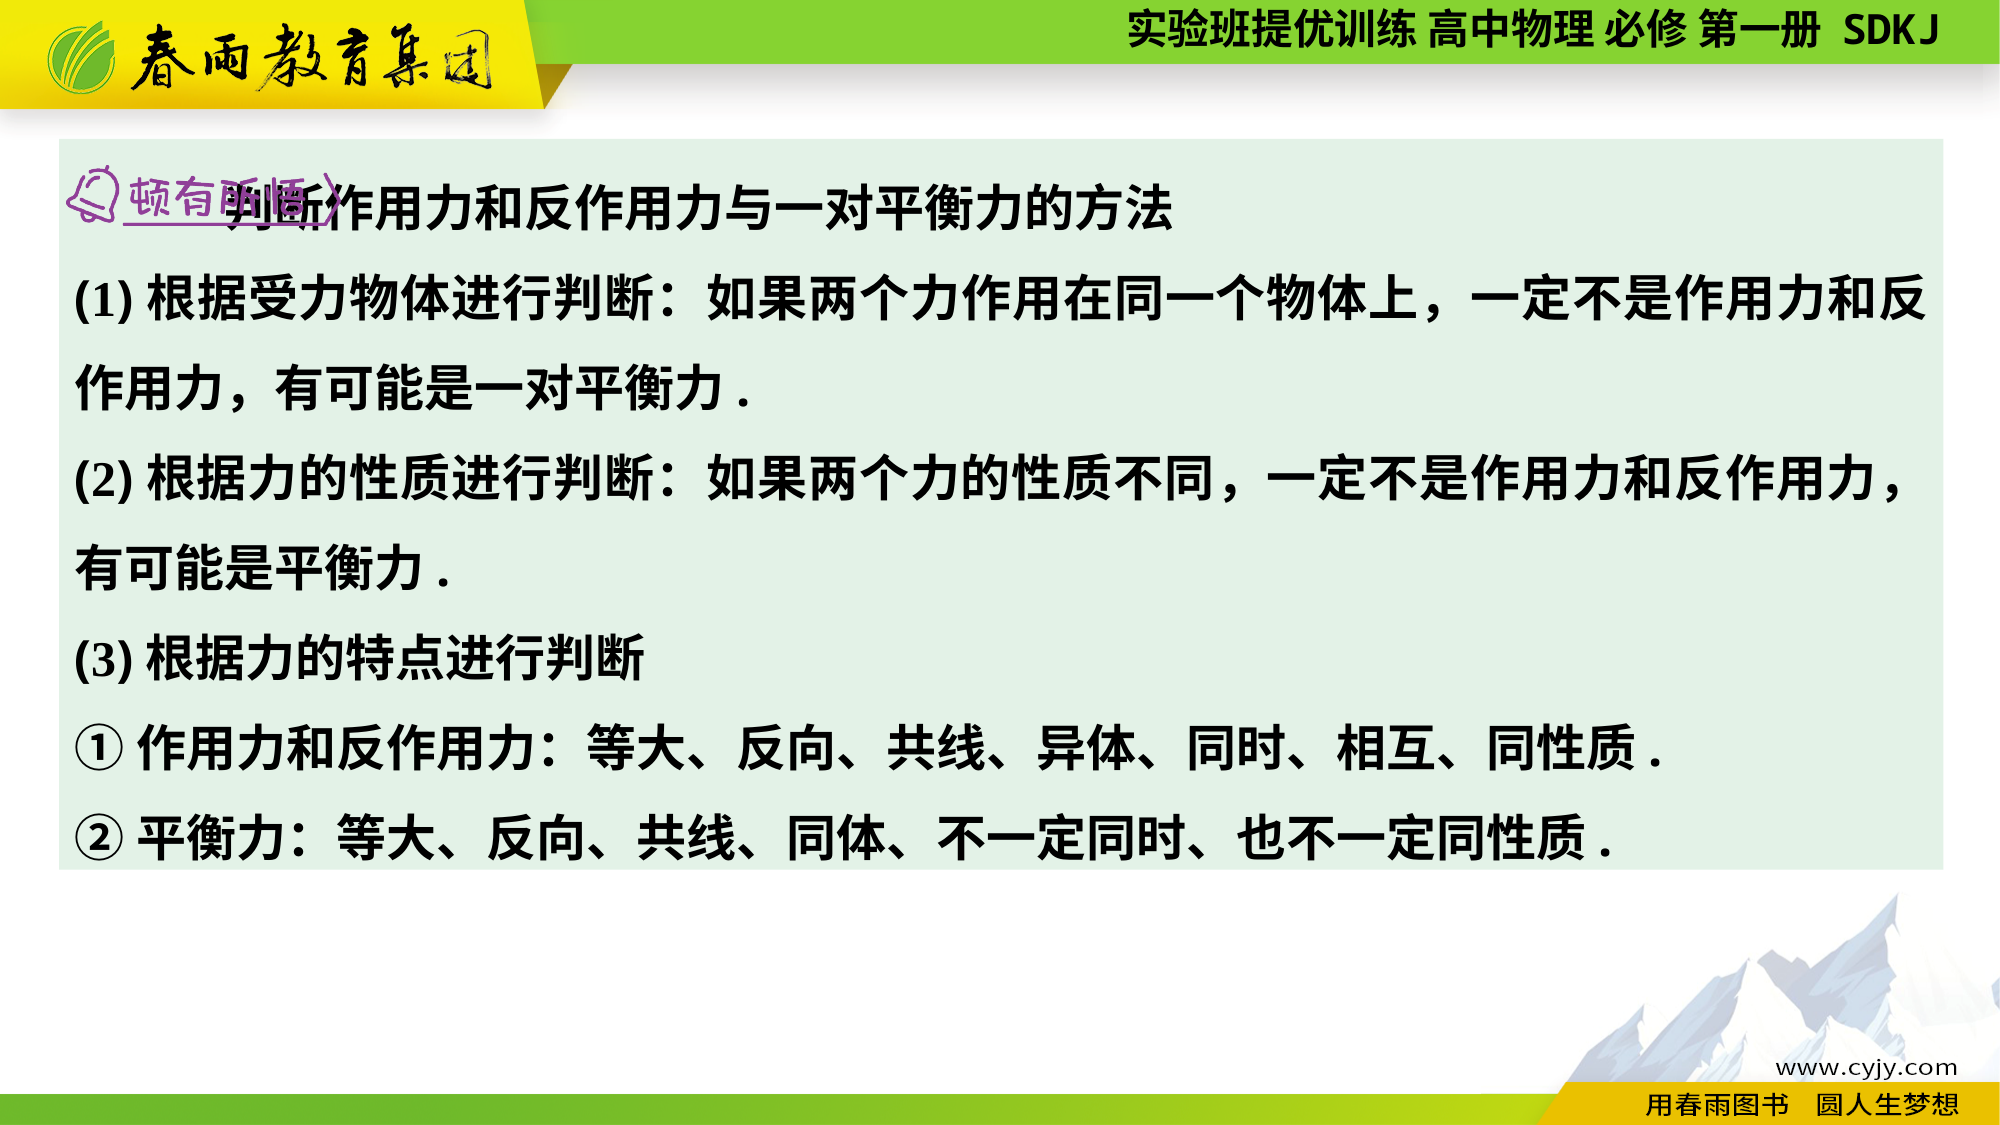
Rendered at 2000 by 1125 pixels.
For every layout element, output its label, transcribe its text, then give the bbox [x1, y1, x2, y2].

picture [0, 0, 2000, 1125]
list 判断作用力和反作用力与一对平衡力的方法 (1)根据受力物体进行判断：如果两个力作用在同一个物体上，一定不是作用力和反作用力，有可能是一对平衡力. (2)根据力的性质进行判断：如果两个力的性质不同，一定不是作用力和反作用力，有可能是平衡力. (3)根据力的特点进行判断 ①作用力和反作用力：等大、反向、共线、异体、同时、相互、同性质. ②平衡力：等大、反向、共线、同体、不一定同时、也不一定同性质. [59, 138, 1944, 870]
